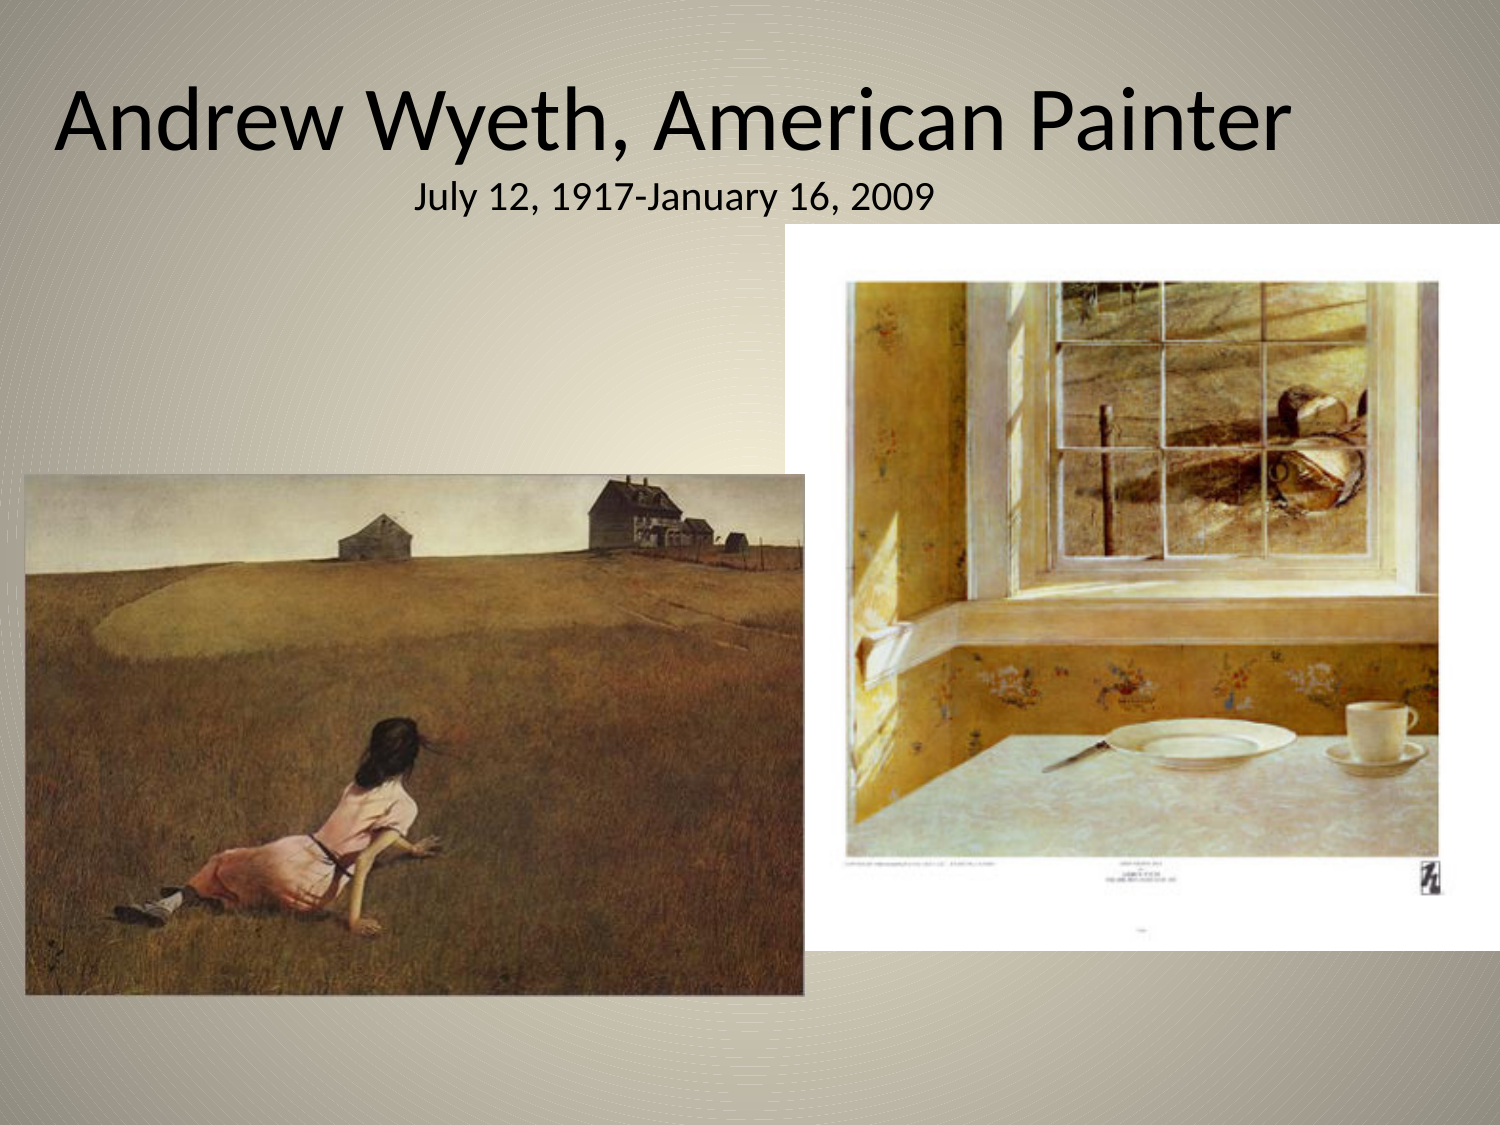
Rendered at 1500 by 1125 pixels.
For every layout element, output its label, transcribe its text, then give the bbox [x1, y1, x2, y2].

title Andrew Wyeth, American Painter July 12, 1917-January 16, 2009 [0, 45, 1350, 233]
picture [24, 224, 1500, 998]
